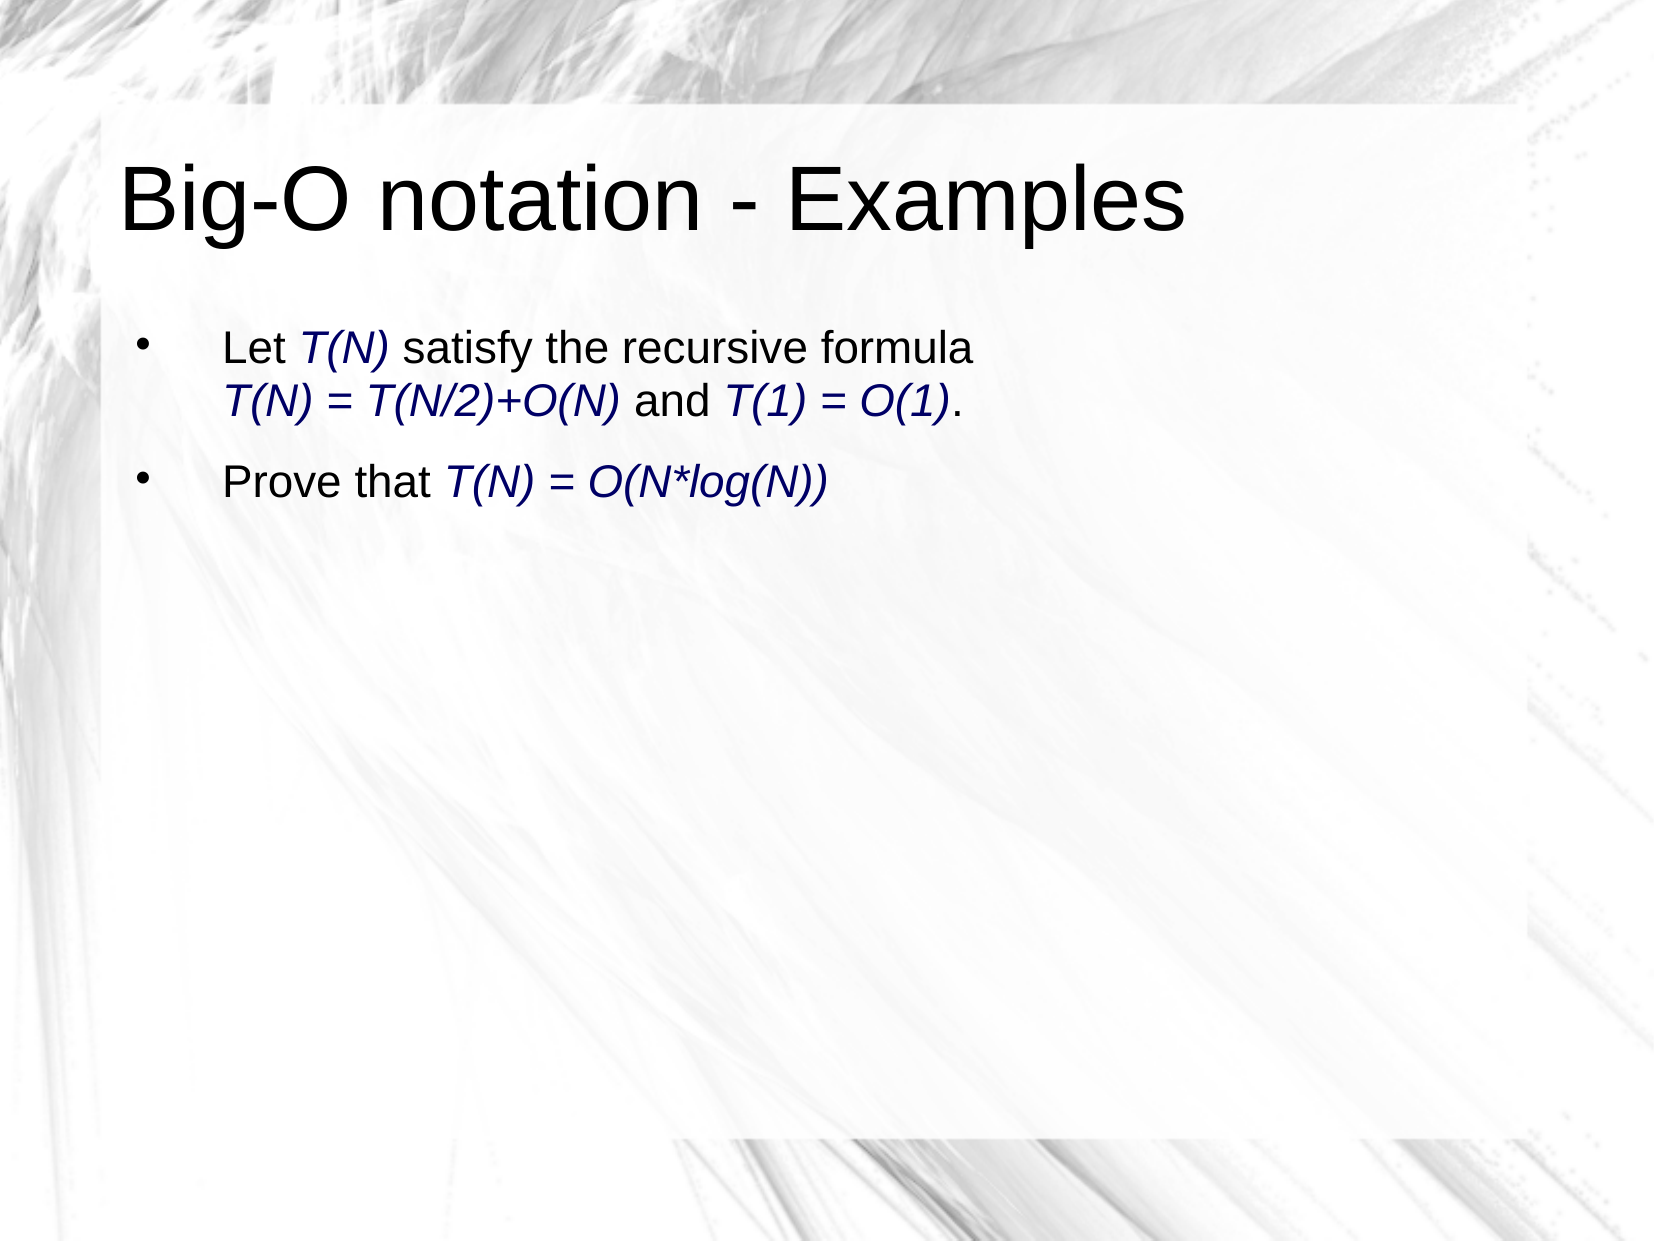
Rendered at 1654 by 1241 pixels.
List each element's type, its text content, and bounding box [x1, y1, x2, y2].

picture [0, 0, 1654, 1241]
list Let T(N) satisfy the recursive formula T(N) = T(N/2)+O(N) and T(1) = O(1). Prove that T(N) = O(N*log(N)) [118, 319, 1571, 1109]
title Big-O notation - Examples [118, 112, 1506, 281]
